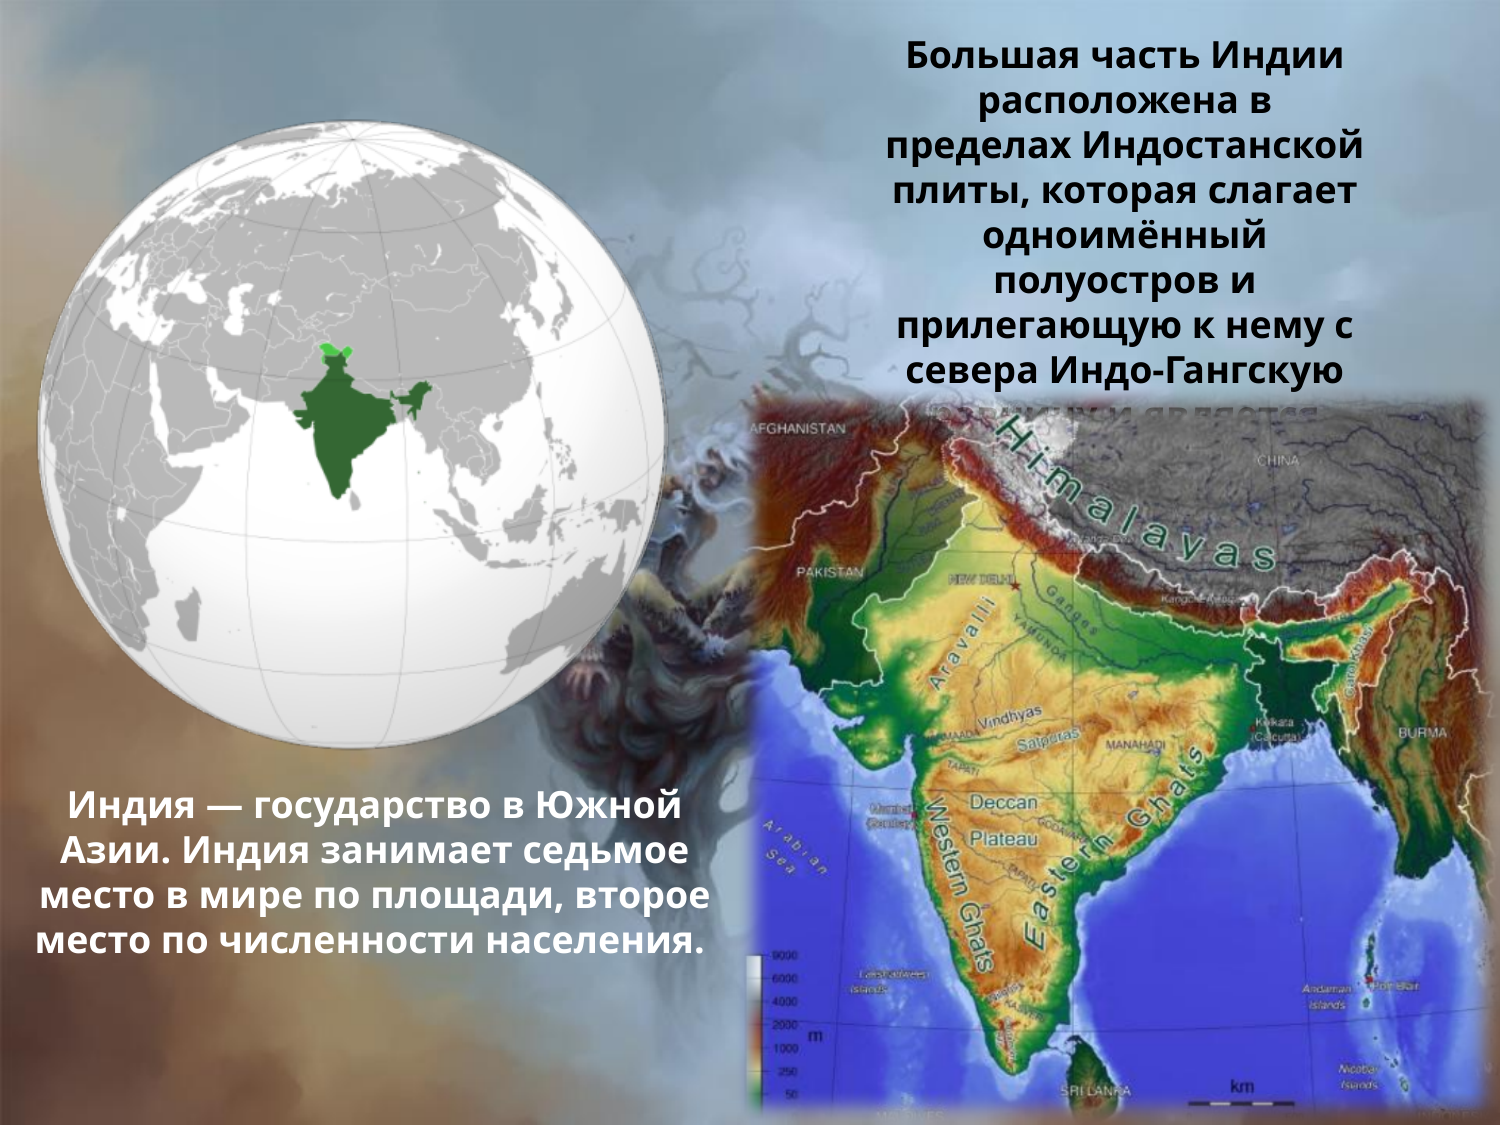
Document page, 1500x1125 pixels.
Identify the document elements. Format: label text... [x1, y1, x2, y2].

text_box Индия — государство в Южной Азии. Индия занимает седьмое место в мире по площади, второе место по численности населения. [0, 773, 731, 969]
picture [0, 0, 1500, 1125]
text_box Большая часть Индии расположена в пределах Индостанской плиты, которая слагает одноимённый полуостров и прилегающую к нему с севера Индо-Гангскую равнину и является частью Австралийской плиты. [867, 23, 1383, 383]
